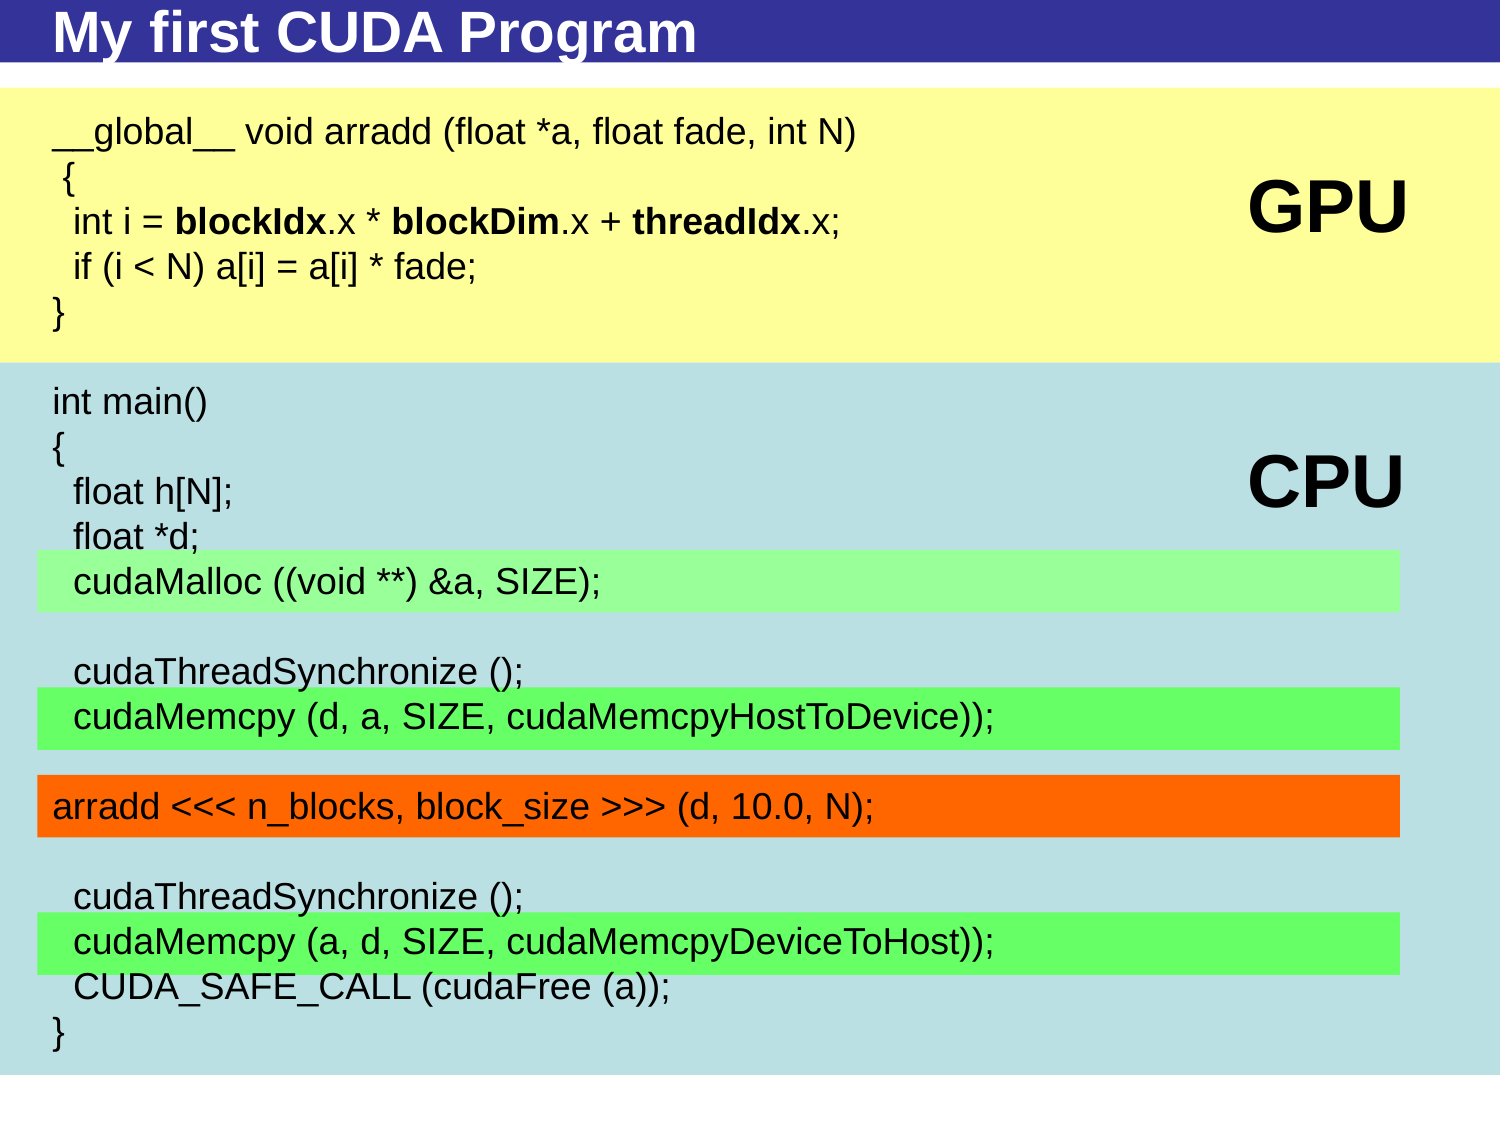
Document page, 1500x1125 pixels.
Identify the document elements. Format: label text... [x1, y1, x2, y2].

title My first CUDA Program [37, 7, 1426, 51]
text_box __global__ void arradd (float *a, float fade, int N) { int i = blockIdx.x * blockDim.x + threadIdx.x; if (i < N) a[i] = a[i] * fade; } int main() { float h[N]; float *d; cudaMalloc ((void **) &a, SIZE); cudaThreadSynchronize (); cudaMemcpy (d, a, SIZE, cudaMemcpyHostToDevice)); arradd <<< n_blocks, block_size >>> (d, 10.0, N); cudaThreadSynchronize (); cudaMemcpy (a, d, SIZE, cudaMemcpyDeviceToHost)); CUDA_SAFE_CALL (cudaFree (a)); } [37, 99, 1450, 1060]
text_box [0, 87, 1500, 363]
text_box GPU [1232, 149, 1425, 255]
text_box CPU [1232, 424, 1421, 530]
text_box [0, 363, 1500, 1075]
